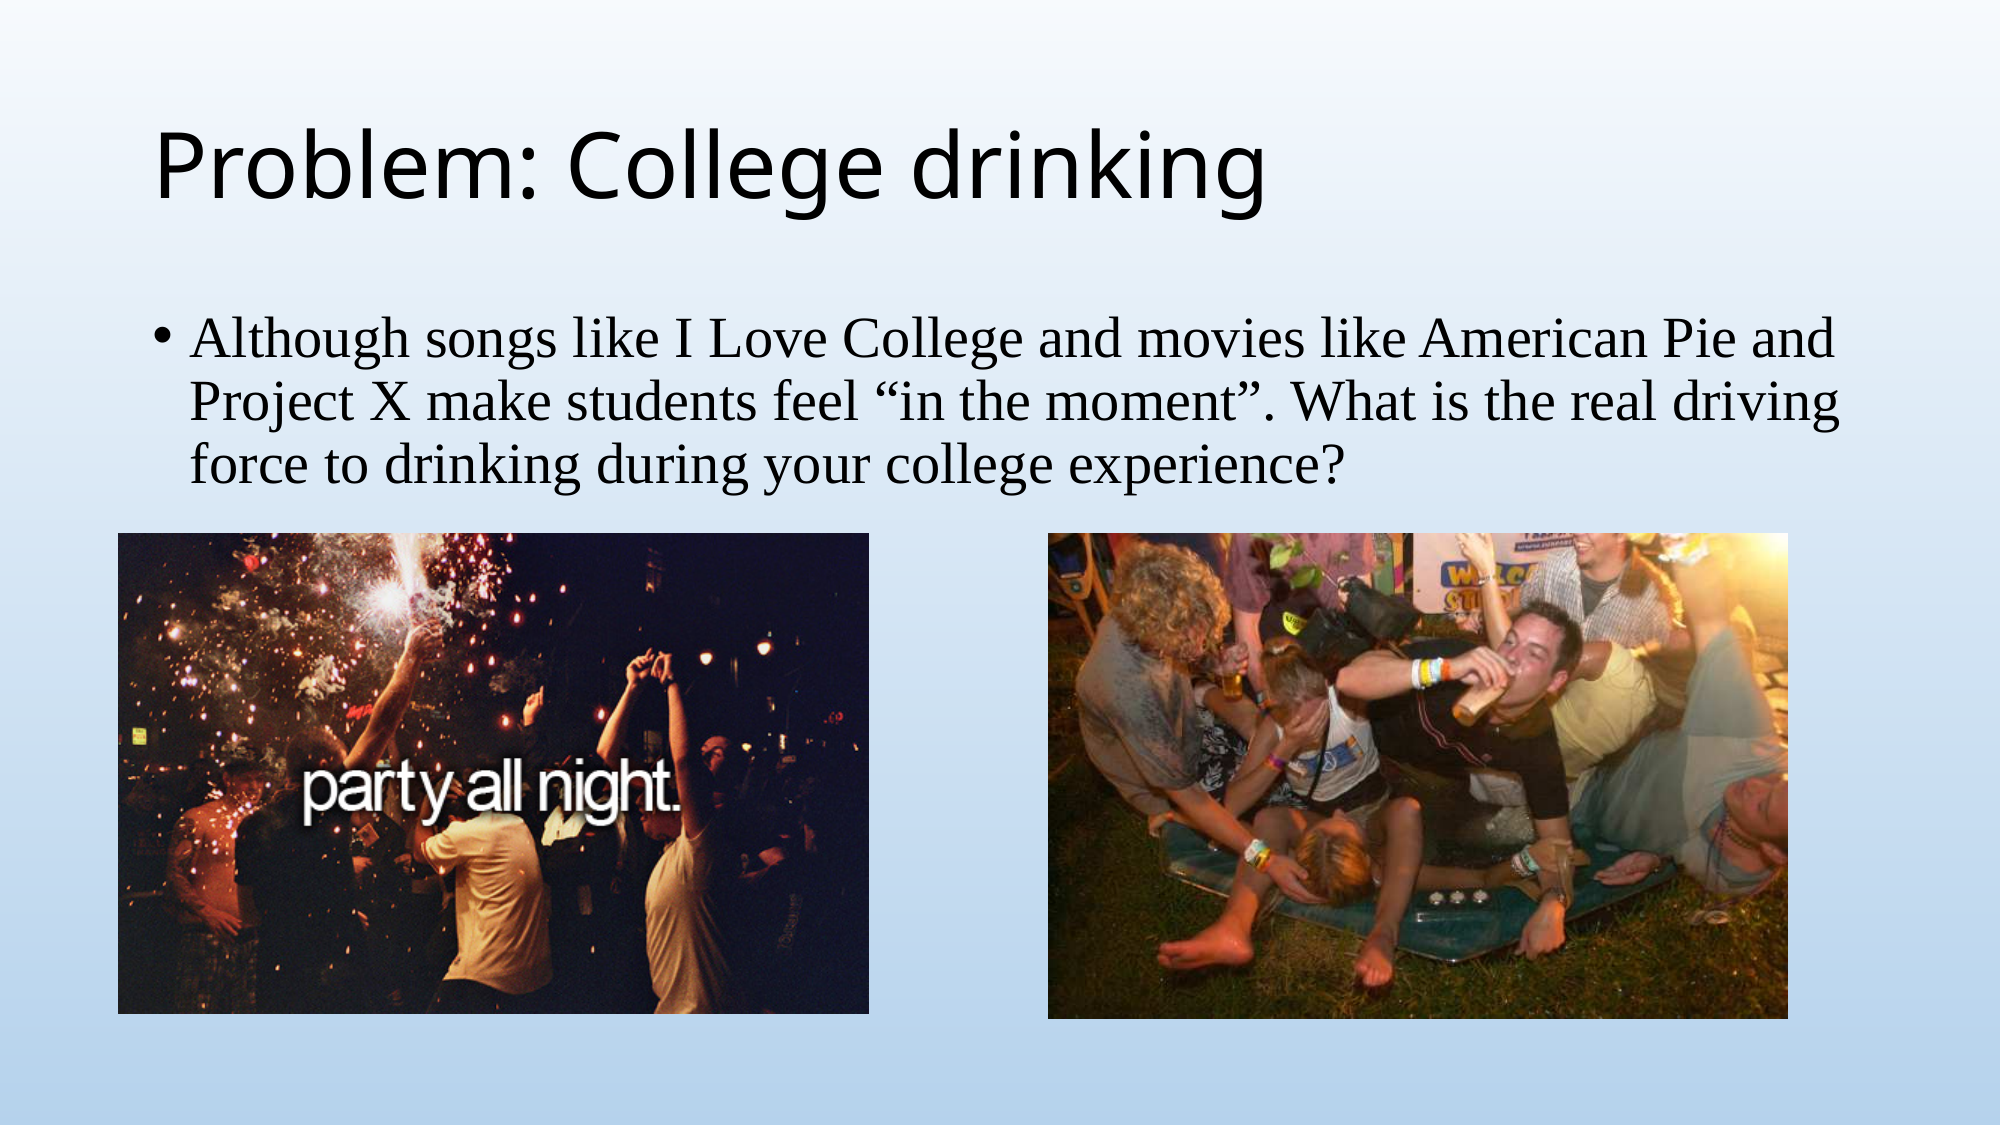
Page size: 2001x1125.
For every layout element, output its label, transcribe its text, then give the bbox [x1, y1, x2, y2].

picture [1048, 533, 1788, 1019]
list Although songs like I Love College and movies like American Pie and Project X make students feel “in the moment”. What is the real driving force to drinking during your college experience? [137, 299, 1863, 1014]
title Problem: College drinking [137, 59, 1863, 278]
picture [118, 533, 869, 1014]
